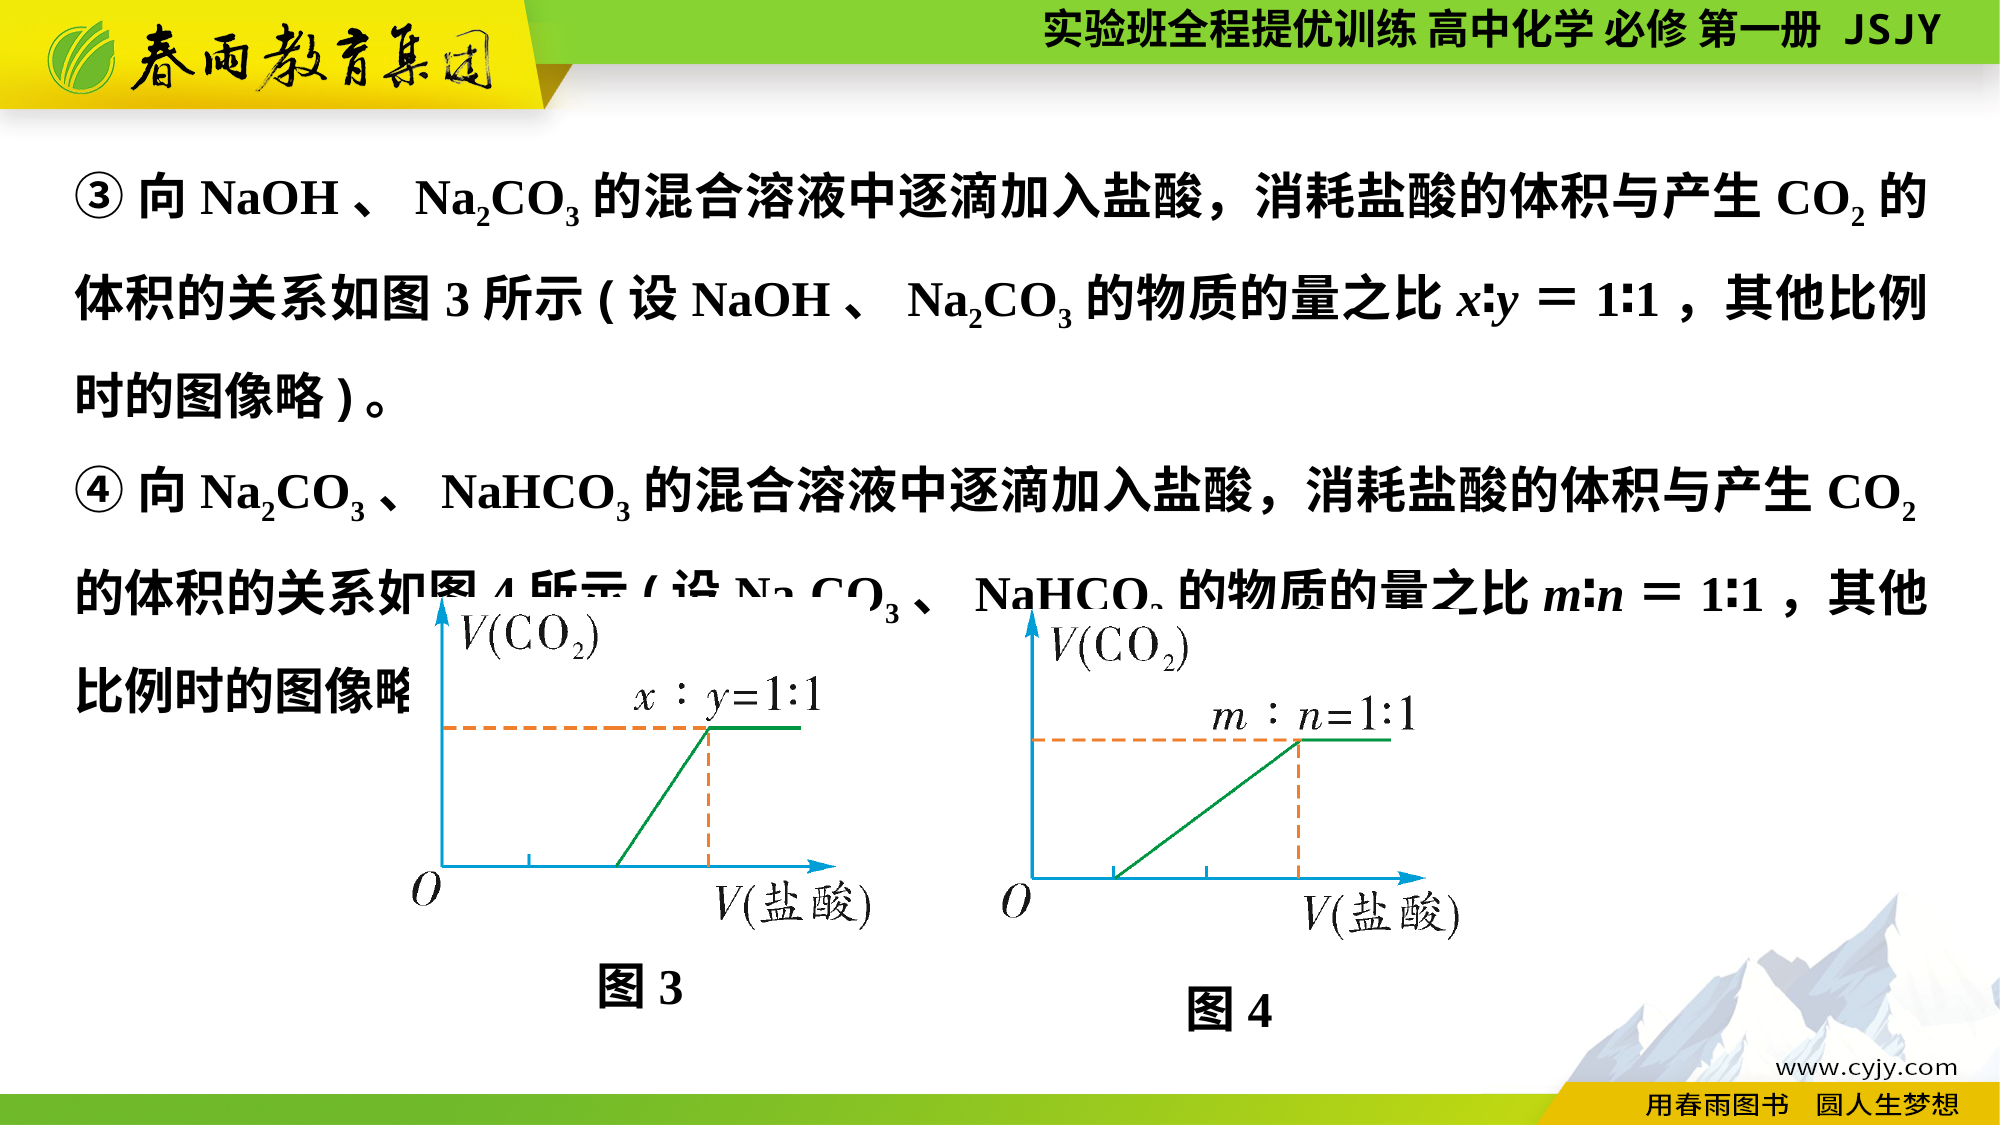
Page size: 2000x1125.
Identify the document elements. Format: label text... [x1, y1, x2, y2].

text_box 图3 [581, 937, 699, 1022]
list ③向NaOH、Na2CO3的混合溶液中逐滴加入盐酸，消耗盐酸的体积与产生CO2的体积的关系如图3所示(设NaOH、Na2CO3的物质的量之比x∶y＝1∶1，其他比例时的图像略)。 ④向Na2CO3、NaHCO3的混合溶液中逐滴加入盐酸，消耗盐酸的体积与产生CO2的体积的关系如图4所示(设Na2CO3、NaHCO3的物质的量之比m∶n＝1∶1，其他比例时的图像略)。 [59, 122, 1944, 683]
text_box 图4 [1171, 949, 1288, 1045]
picture [0, 0, 2000, 1125]
